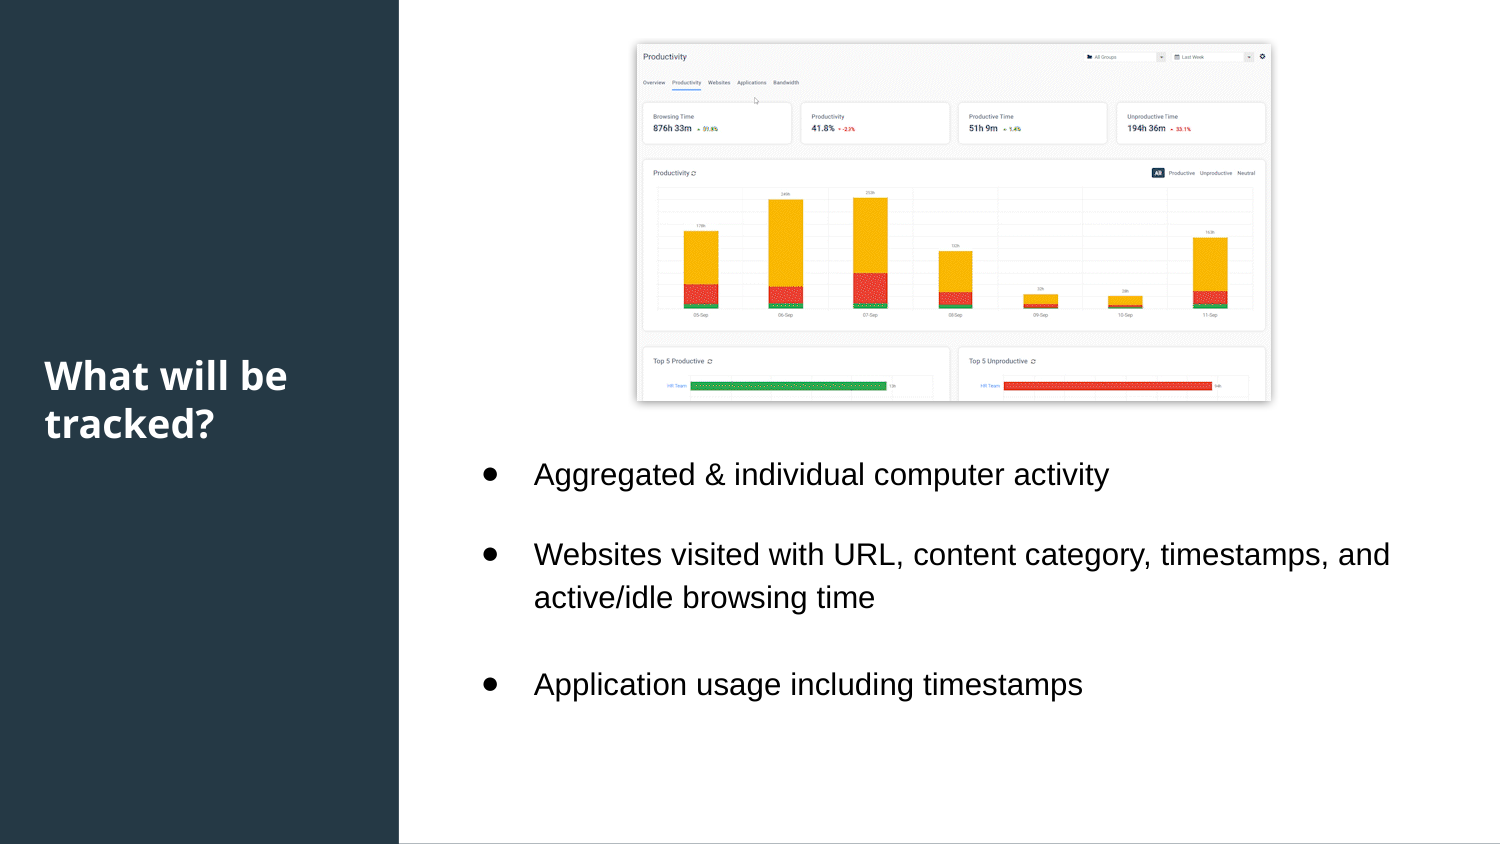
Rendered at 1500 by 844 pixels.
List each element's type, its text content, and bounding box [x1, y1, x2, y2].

picture [637, 44, 1271, 401]
text_box Aggregated & individual computer activity Websites visited with URL, content category, timestamps, and active/idle browsing time Application usage including timestamps [443, 433, 1465, 717]
title What will be tracked? [29, 336, 359, 507]
